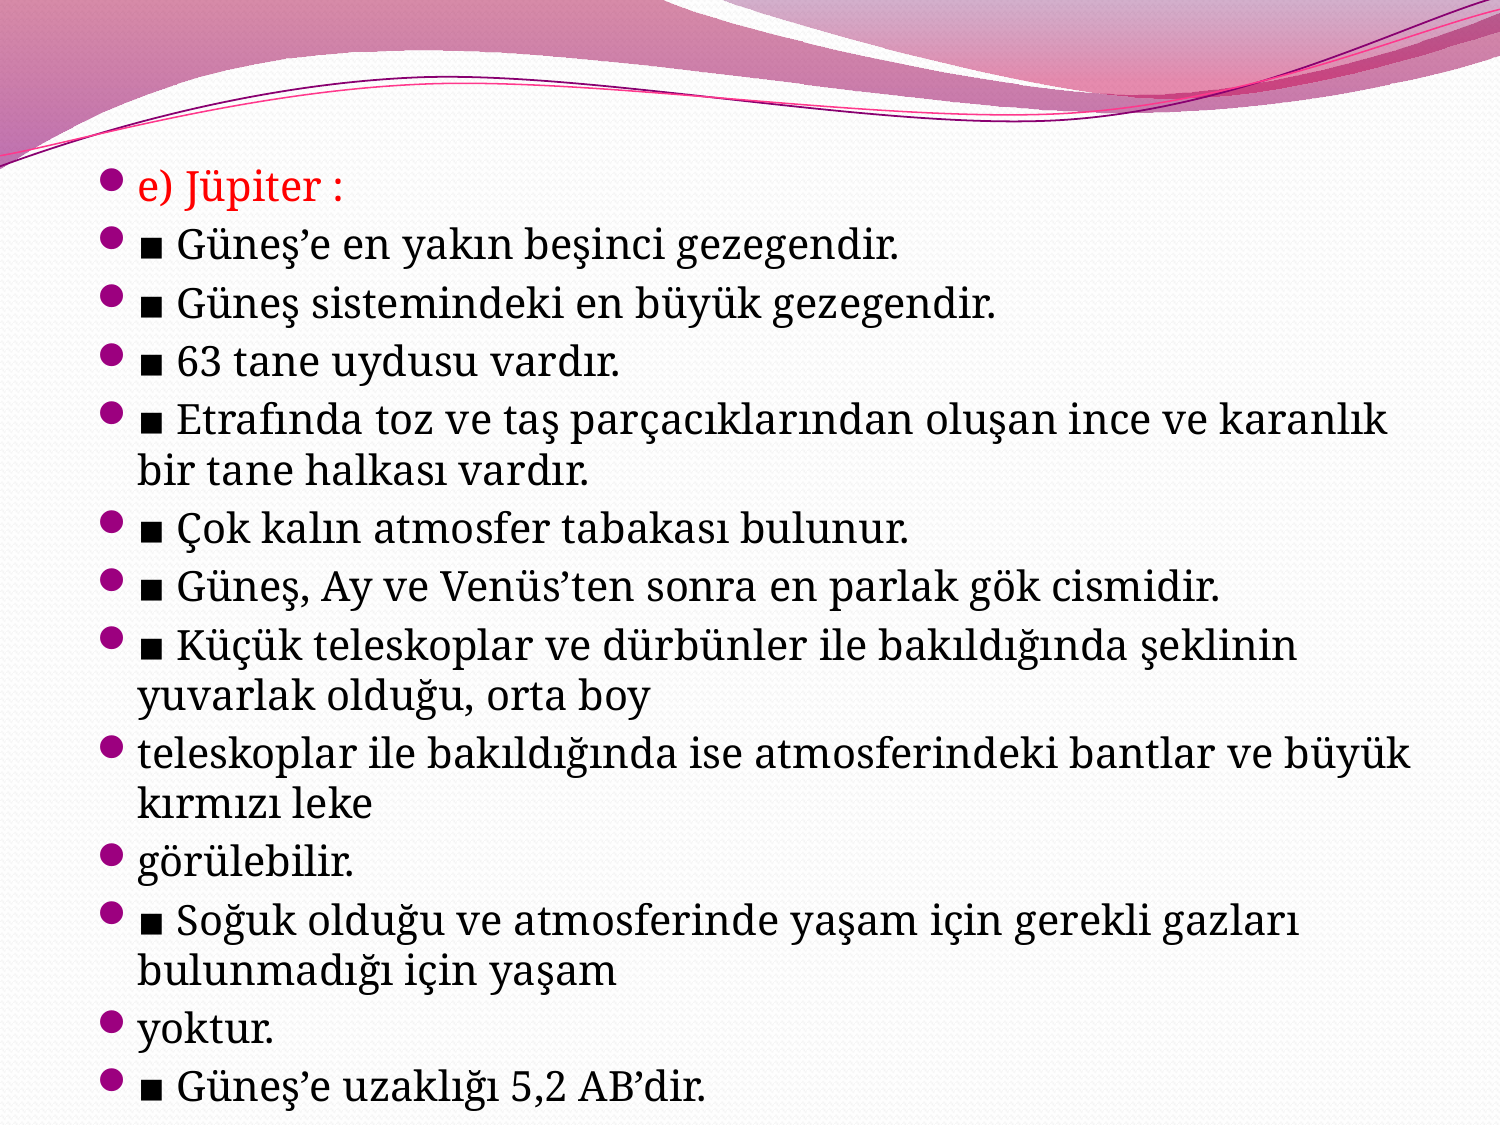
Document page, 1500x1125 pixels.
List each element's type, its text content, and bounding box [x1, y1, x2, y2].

list e) Jüpiter : ▪ Güneş’e en yakın beşinci gezegendir. ▪ Güneş sistemindeki en büyük gezegendir. ▪ 63 tane uydusu vardır. ▪ Etrafında toz ve taş parçacıklarından oluşan ince ve karanlık bir tane halkası vardır. ▪ Çok kalın atmosfer tabakası bulunur. ▪ Güneş, Ay ve Venüs’ten sonra en parlak gök cismidir. ▪ Küçük teleskoplar ve dürbünler ile bakıldığında şeklinin yuvarlak olduğu, orta boy teleskoplar ile bakıldığında ise atmosferindeki bantlar ve büyük kırmızı leke görülebilir. ▪ Soğuk olduğu ve atmosferinde yaşam için gerekli gazları bulunmadığı için yaşam yoktur. ▪ Güneş’e uzaklığı 5,2 AB’dir. [82, 152, 1432, 1125]
